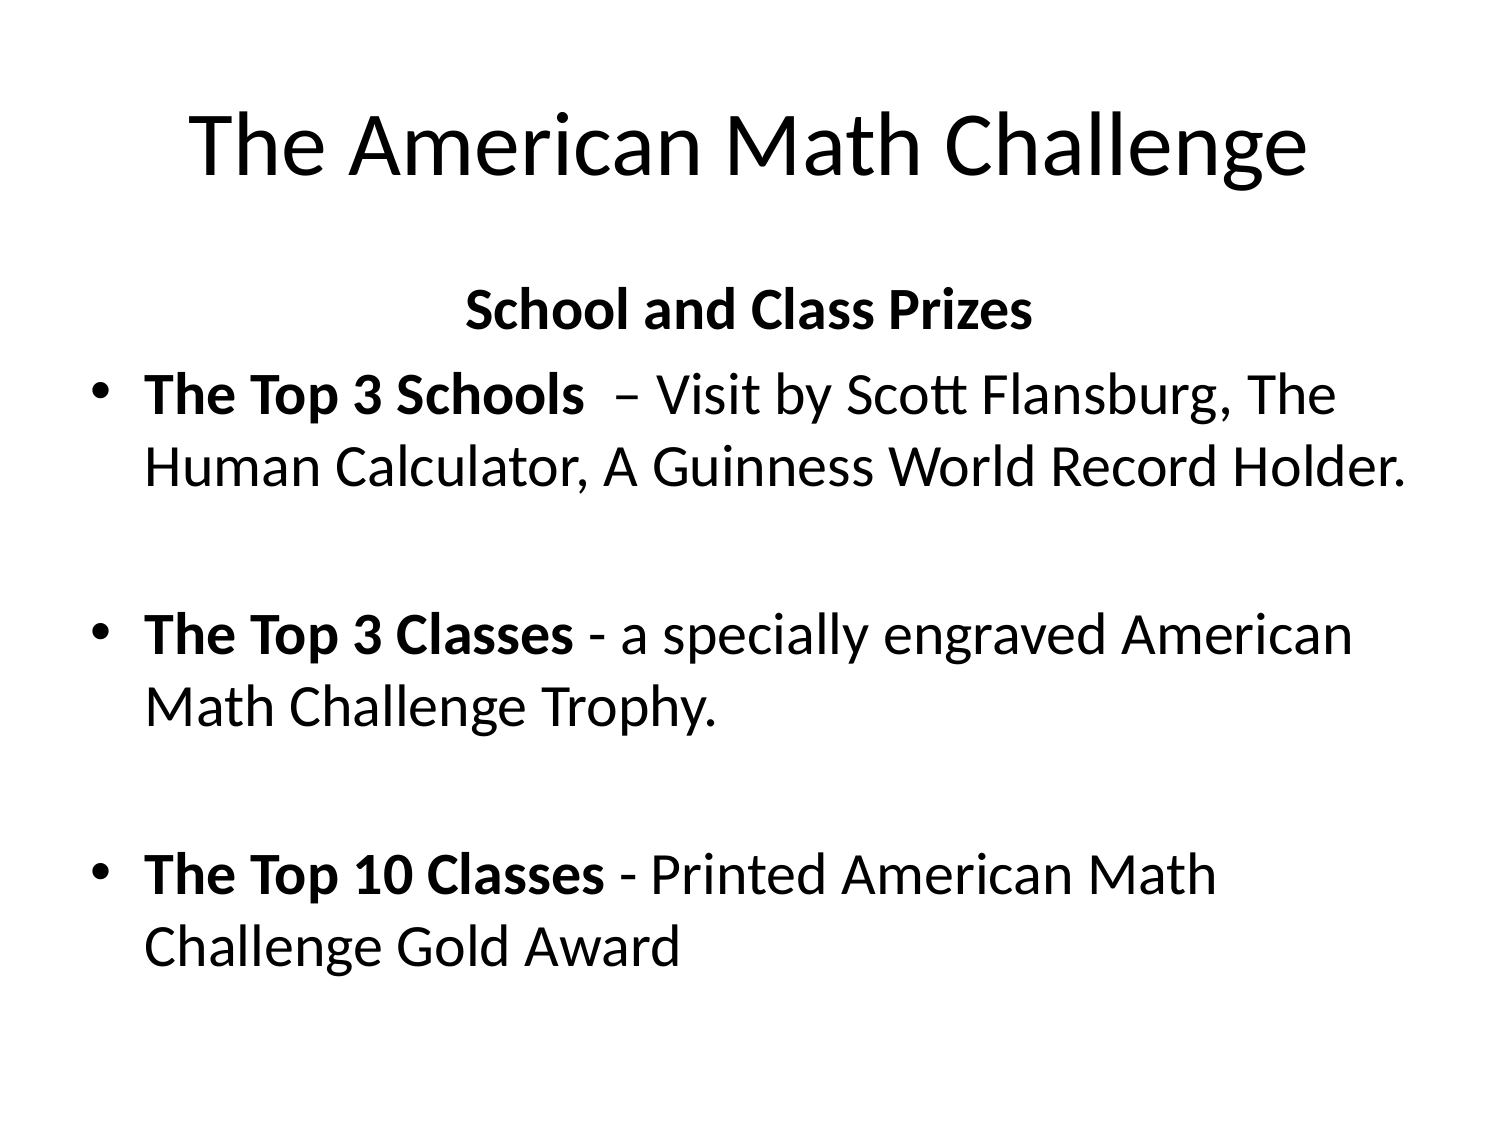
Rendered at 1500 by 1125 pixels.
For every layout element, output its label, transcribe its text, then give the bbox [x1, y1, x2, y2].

list School and Class Prizes The Top 3 Schools – Visit by Scott Flansburg, The Human Calculator, A Guinness World Record Holder. The Top 3 Classes - a specially engraved American Math Challenge Trophy. The Top 10 Classes - Printed American Math Challenge Gold Award [75, 262, 1425, 1005]
title The American Math Challenge [75, 45, 1425, 233]
